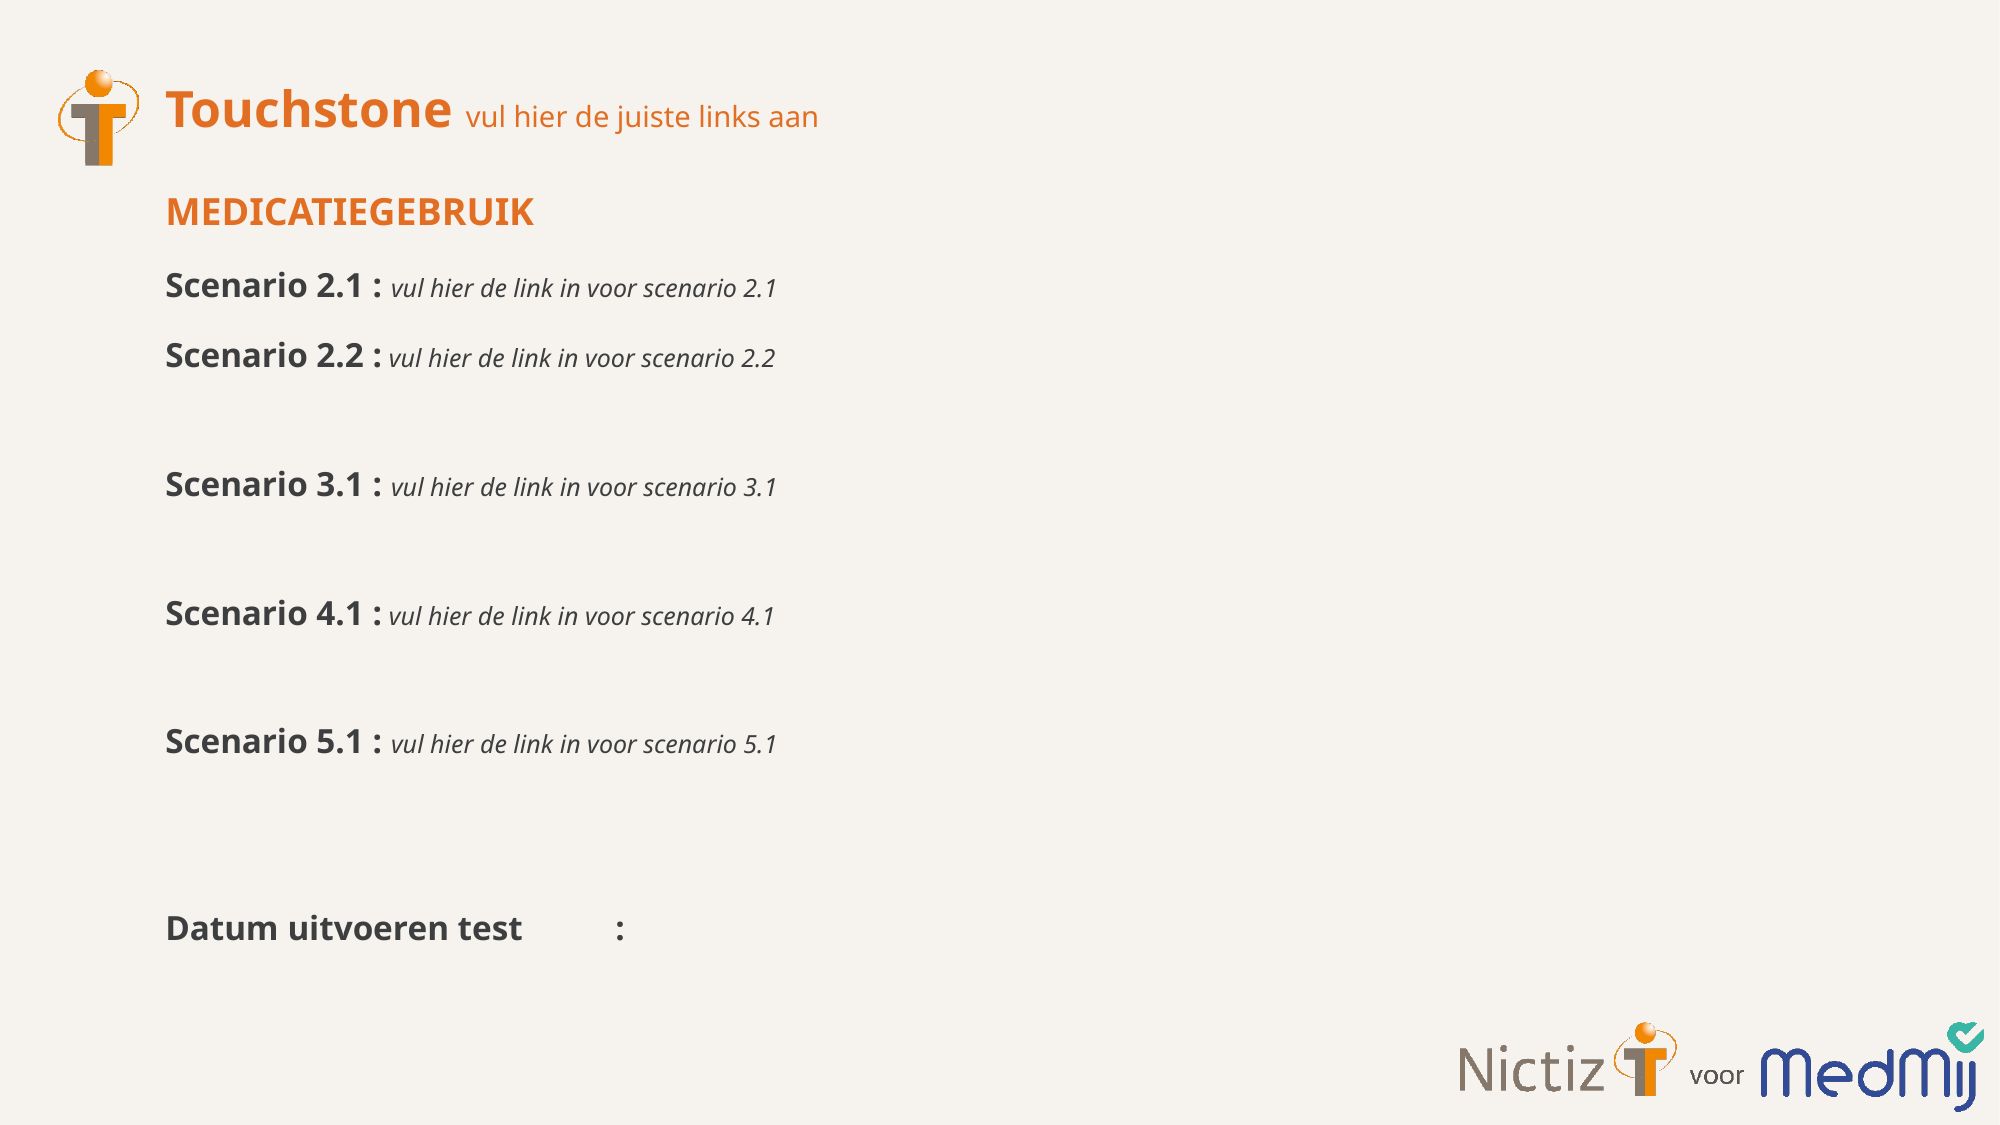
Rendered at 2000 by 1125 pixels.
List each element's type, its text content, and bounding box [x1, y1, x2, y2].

list MEDICATIEGEBRUIK Scenario 2.1 : vul hier de link in voor scenario 2.1 Scenario 2.2 : vul hier de link in voor scenario 2.2 Scenario 3.1 : vul hier de link in voor scenario 3.1 Scenario 4.1 : vul hier de link in voor scenario 4.1 Scenario 5.1 : vul hier de link in voor scenario 5.1 Datum uitvoeren test : [150, 169, 1850, 1060]
picture [1457, 1019, 1988, 1113]
title Touchstone vul hier de juiste links aan [150, 76, 1850, 165]
picture [50, 66, 151, 187]
